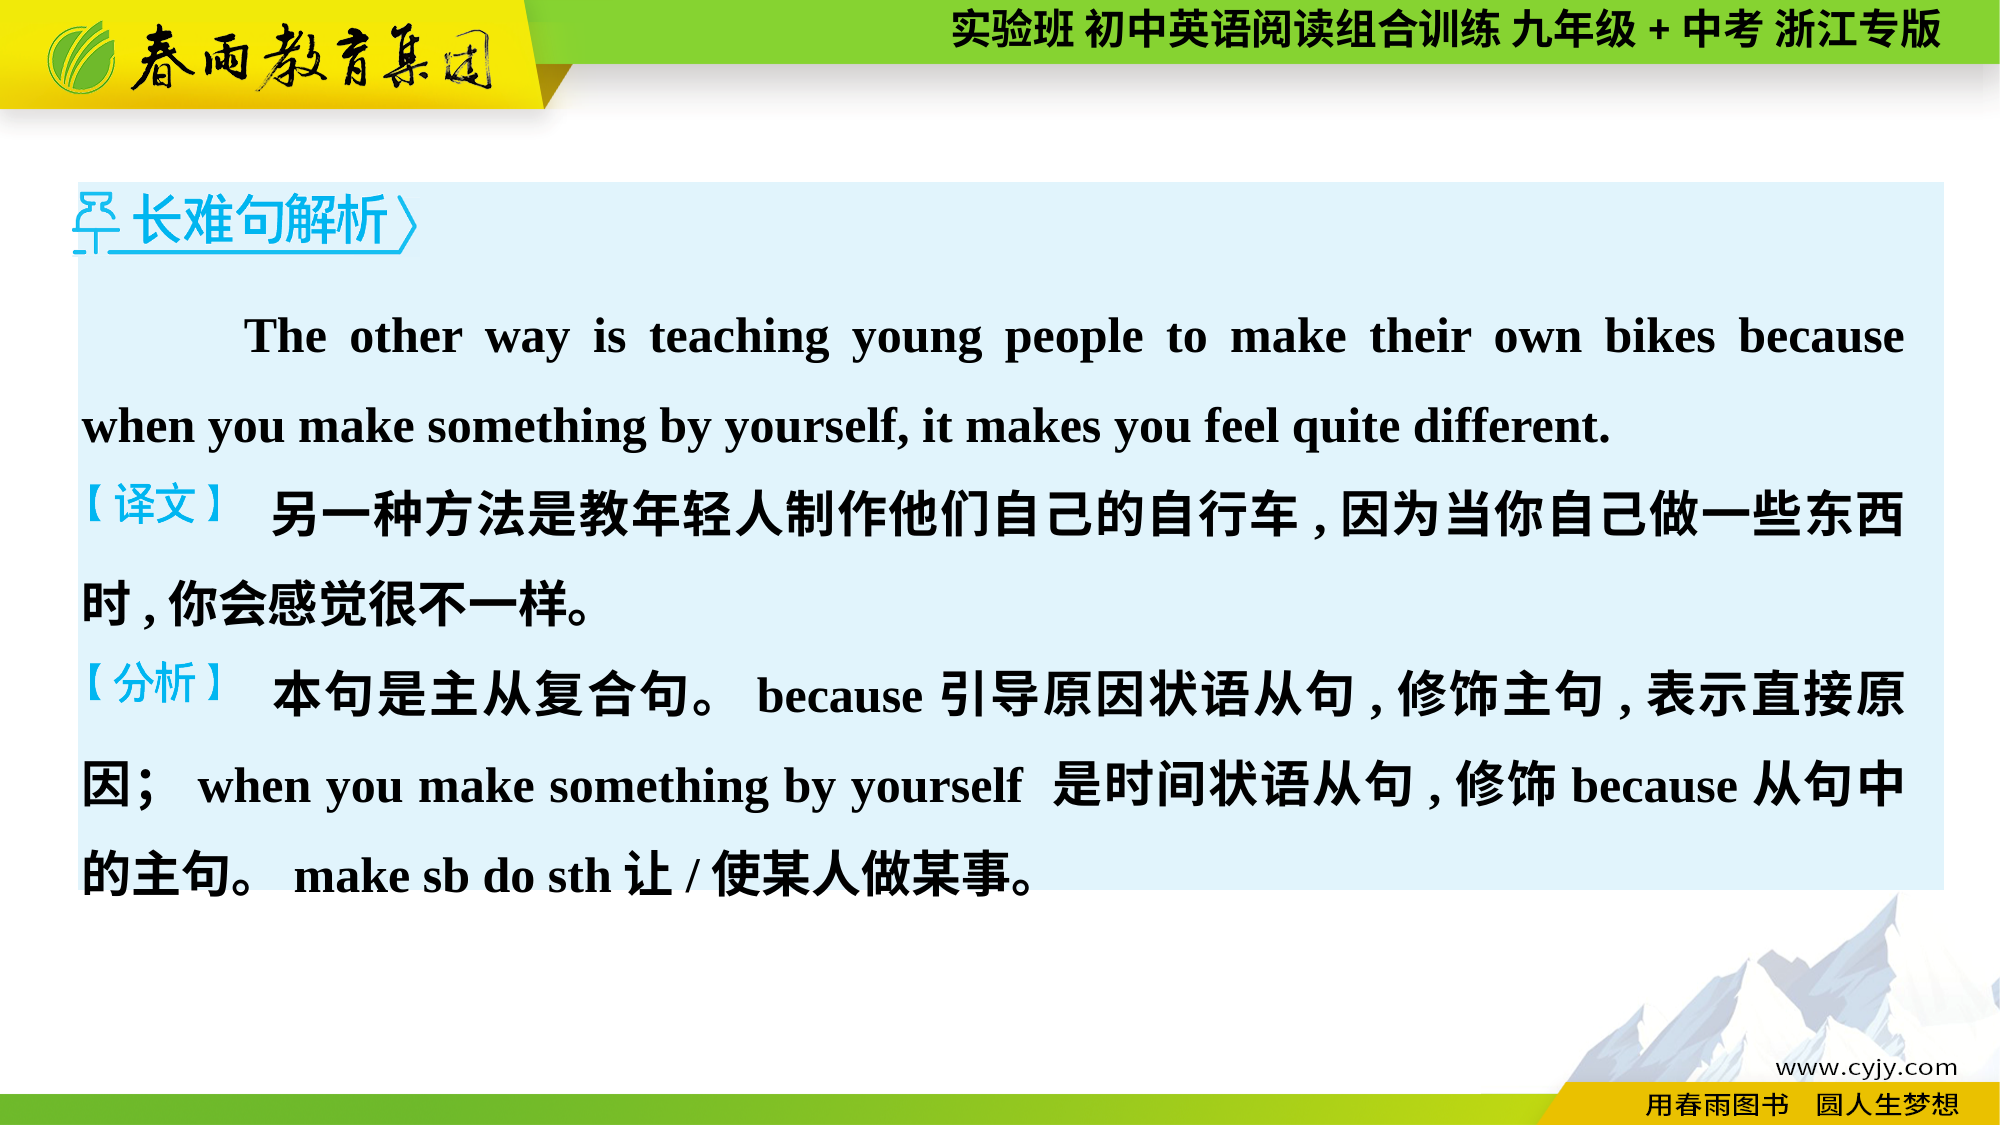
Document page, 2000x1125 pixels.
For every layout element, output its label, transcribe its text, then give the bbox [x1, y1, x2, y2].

picture [0, 0, 2000, 1125]
list The other way is teaching young people to make their own bikes because when you make something by yourself, it makes you feel quite different. 另一种方法是教年轻人制作他们自己的自行车,因为当你自己做一些东西时,你会感觉很不一样。 本句是主从复合句。because引导原因状语从句,修饰主句,表示直接原因；when you make something by yourself 是时间状语从句,修饰because从句中的主句。make sb do sth让/使某人做某事。 [66, 265, 1922, 906]
